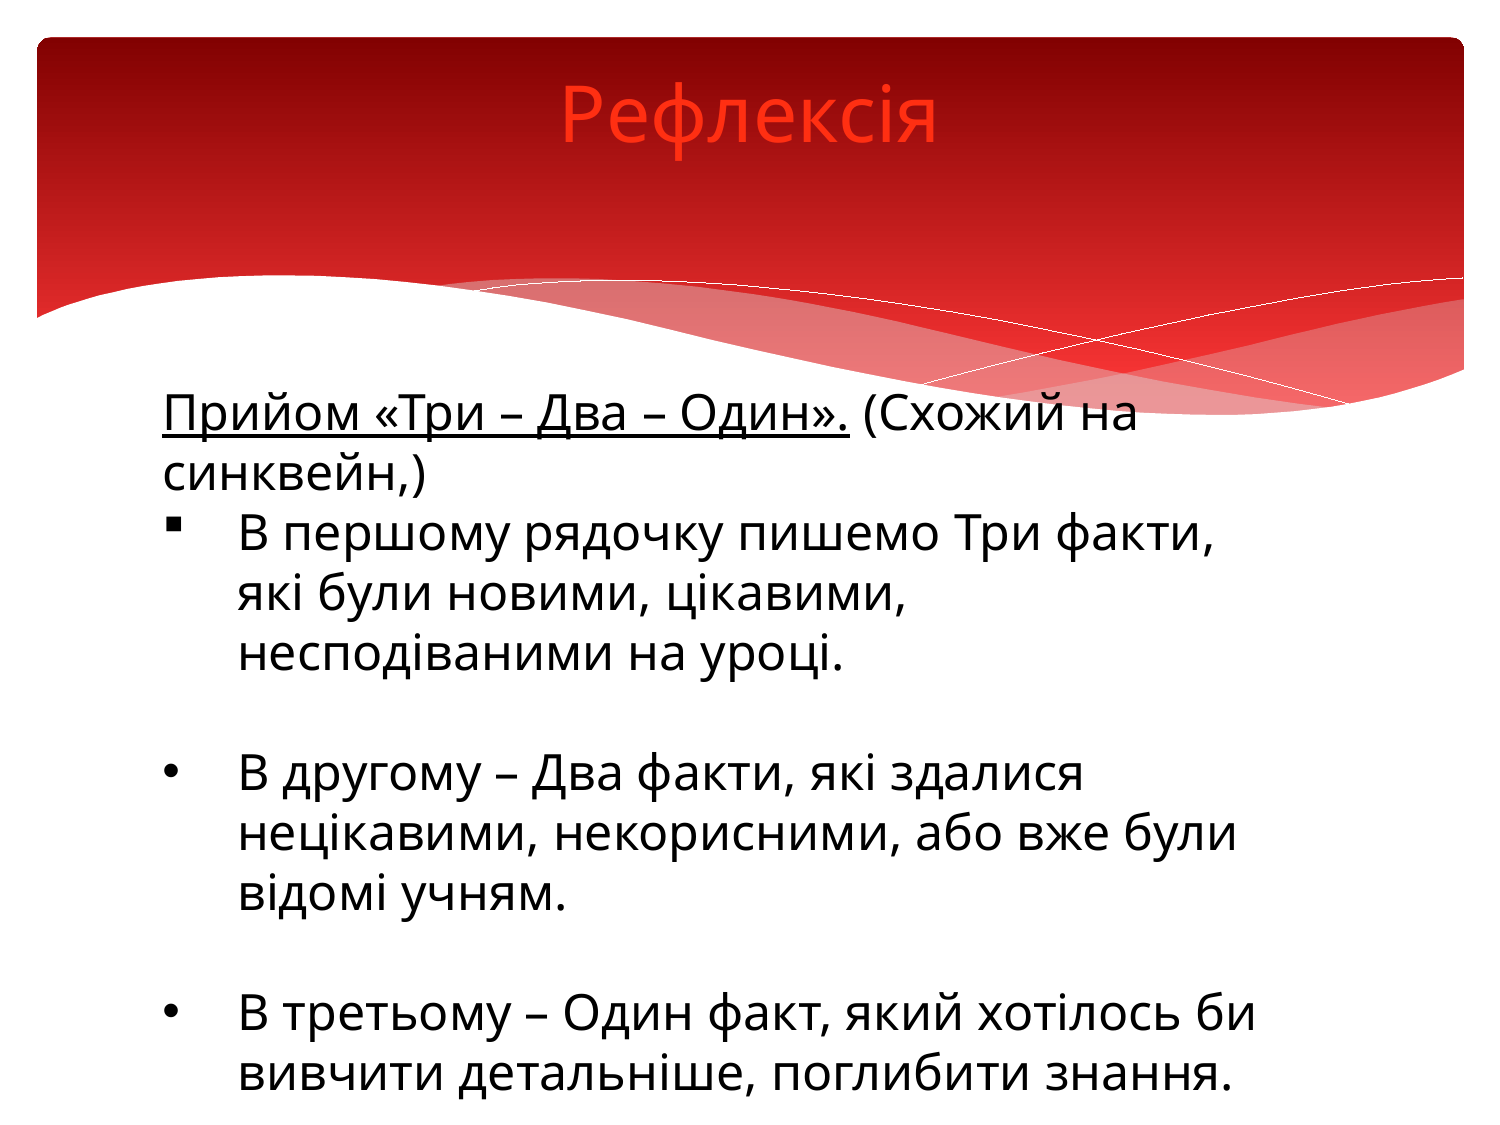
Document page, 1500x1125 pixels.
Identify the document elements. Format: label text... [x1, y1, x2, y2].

title Рефлексія [75, 55, 1425, 261]
text_box Прийом «Три – Два – Один». (Схожий на синквейн,) В першому рядочку пишемо Три факти, які були новими, цікавими, несподіваними на уроці. В другому – Два факти, які здалися нецікавими, некорисними, або вже були відомі учням. В третьому – Один факт, який хотілось би вивчити детальніше, поглибити знання. [147, 373, 1306, 1125]
